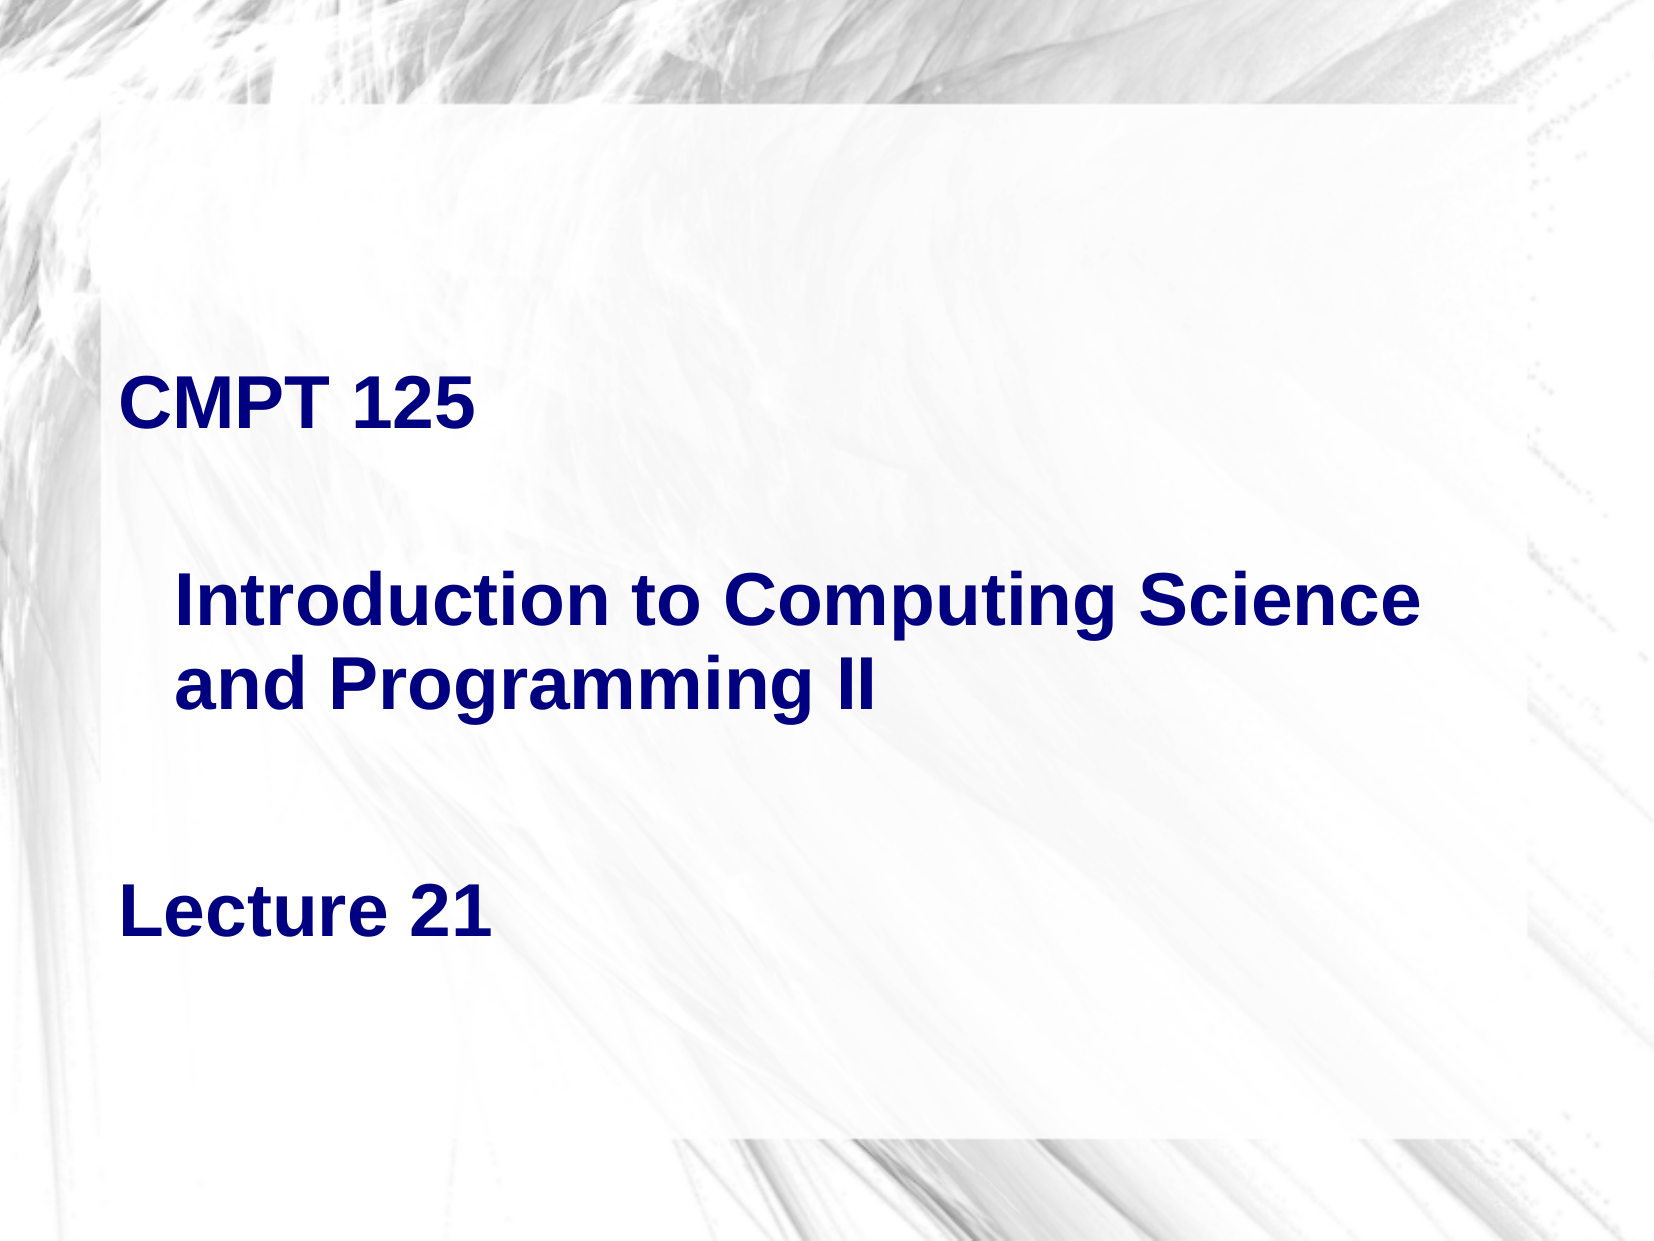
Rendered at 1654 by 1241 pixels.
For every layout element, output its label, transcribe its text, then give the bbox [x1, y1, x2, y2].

picture [0, 0, 1654, 1241]
list CMPT 125 Introduction to Computing Science and Programming II Lecture 21 [118, 236, 1571, 1171]
